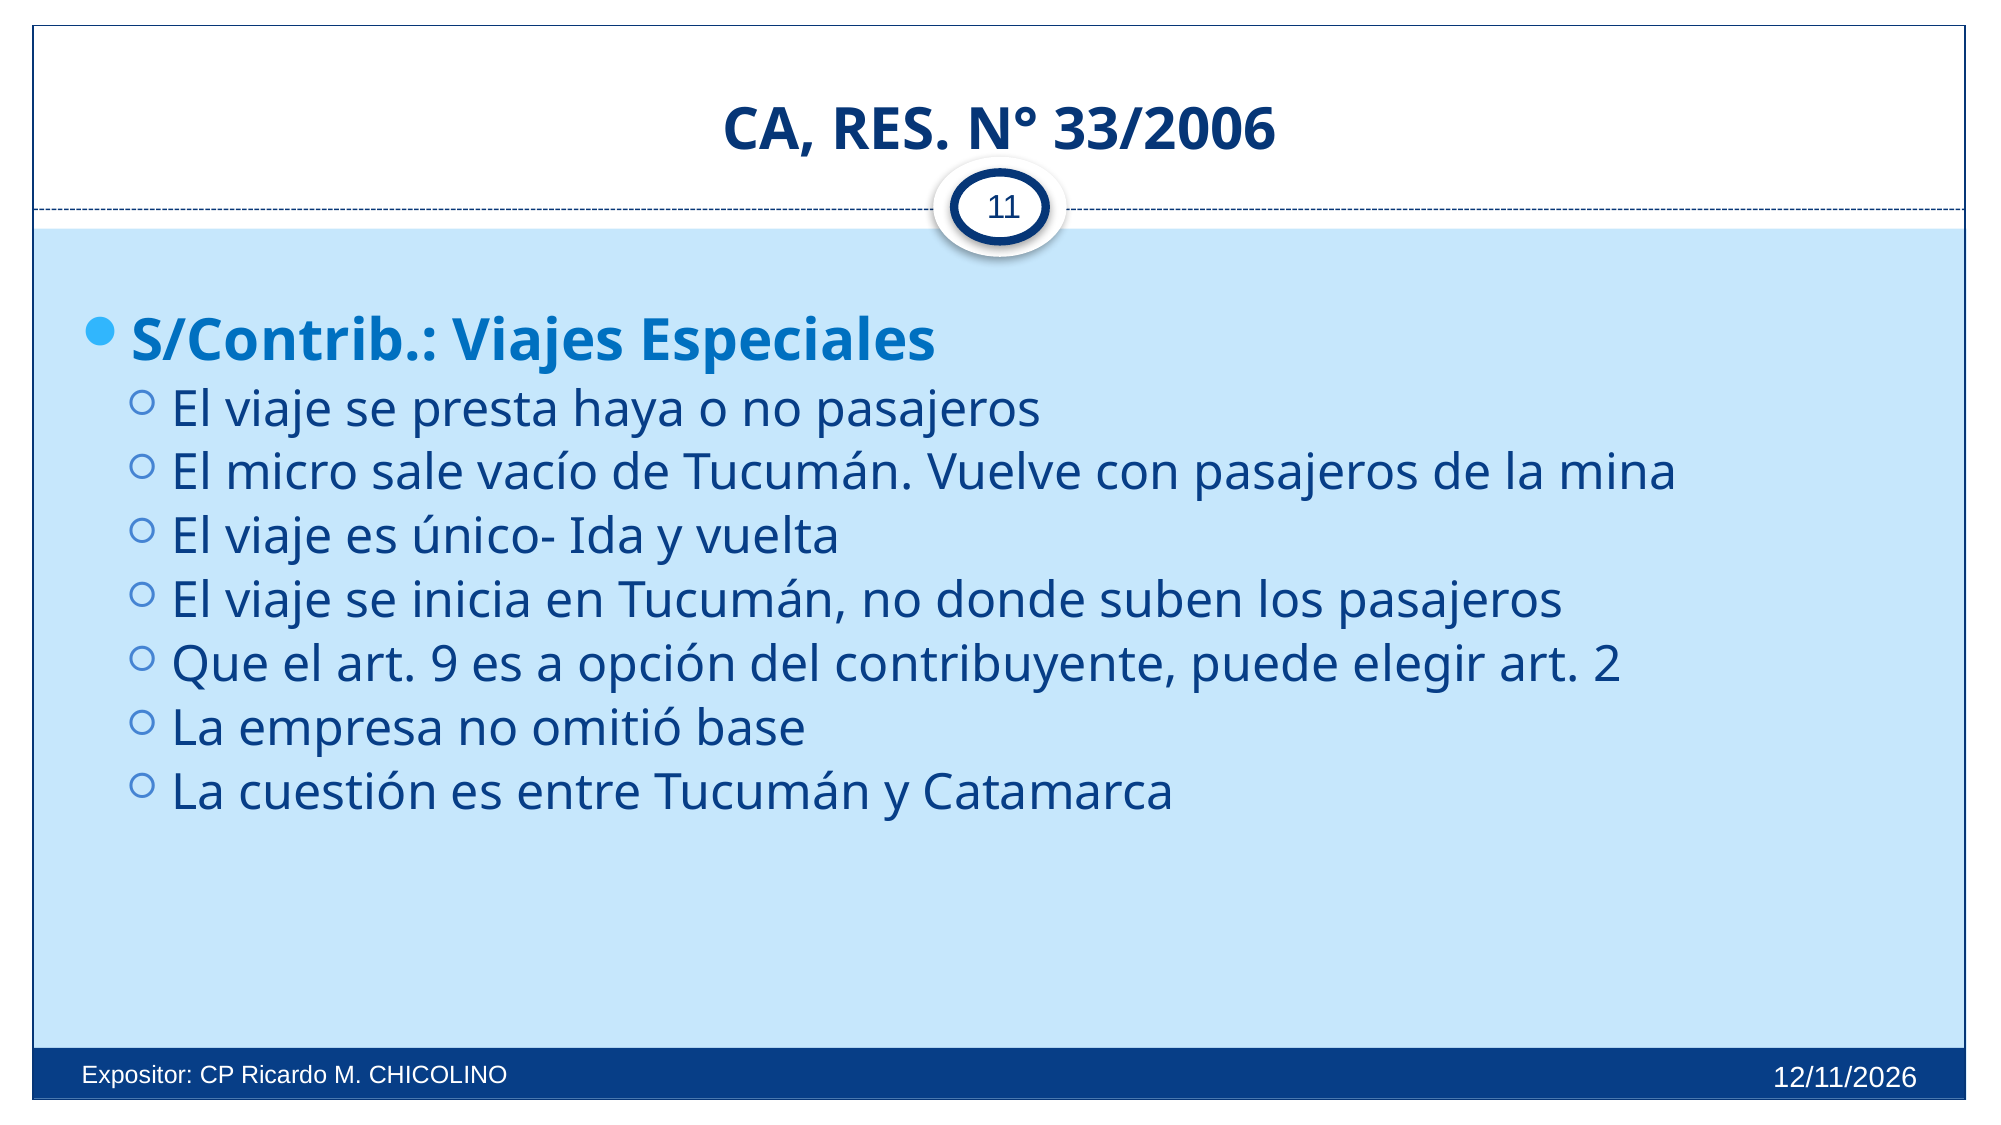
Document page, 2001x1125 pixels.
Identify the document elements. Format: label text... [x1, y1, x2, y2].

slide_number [1266, 1050, 1933, 1111]
slide_number 11 [954, 168, 1055, 241]
footer Expositor: CP Ricardo M. CHICOLINO [66, 1051, 850, 1112]
list S/Contrib.: Viajes Especiales El viaje se presta haya o no pasajeros El micro sale vacío de Tucumán. Vuelve con pasajeros de la mina El viaje es único- Ida y vuelta El viaje se inicia en Tucumán, no donde suben los pasajeros Que el art. 9 es a opción del contribuyente, puede elegir art. 2 La empresa no omitió base La cuestión es entre Tucumán y Catamarca [66, 302, 1945, 1006]
title CA, RES. N° 33/2006 [324, 66, 1675, 169]
